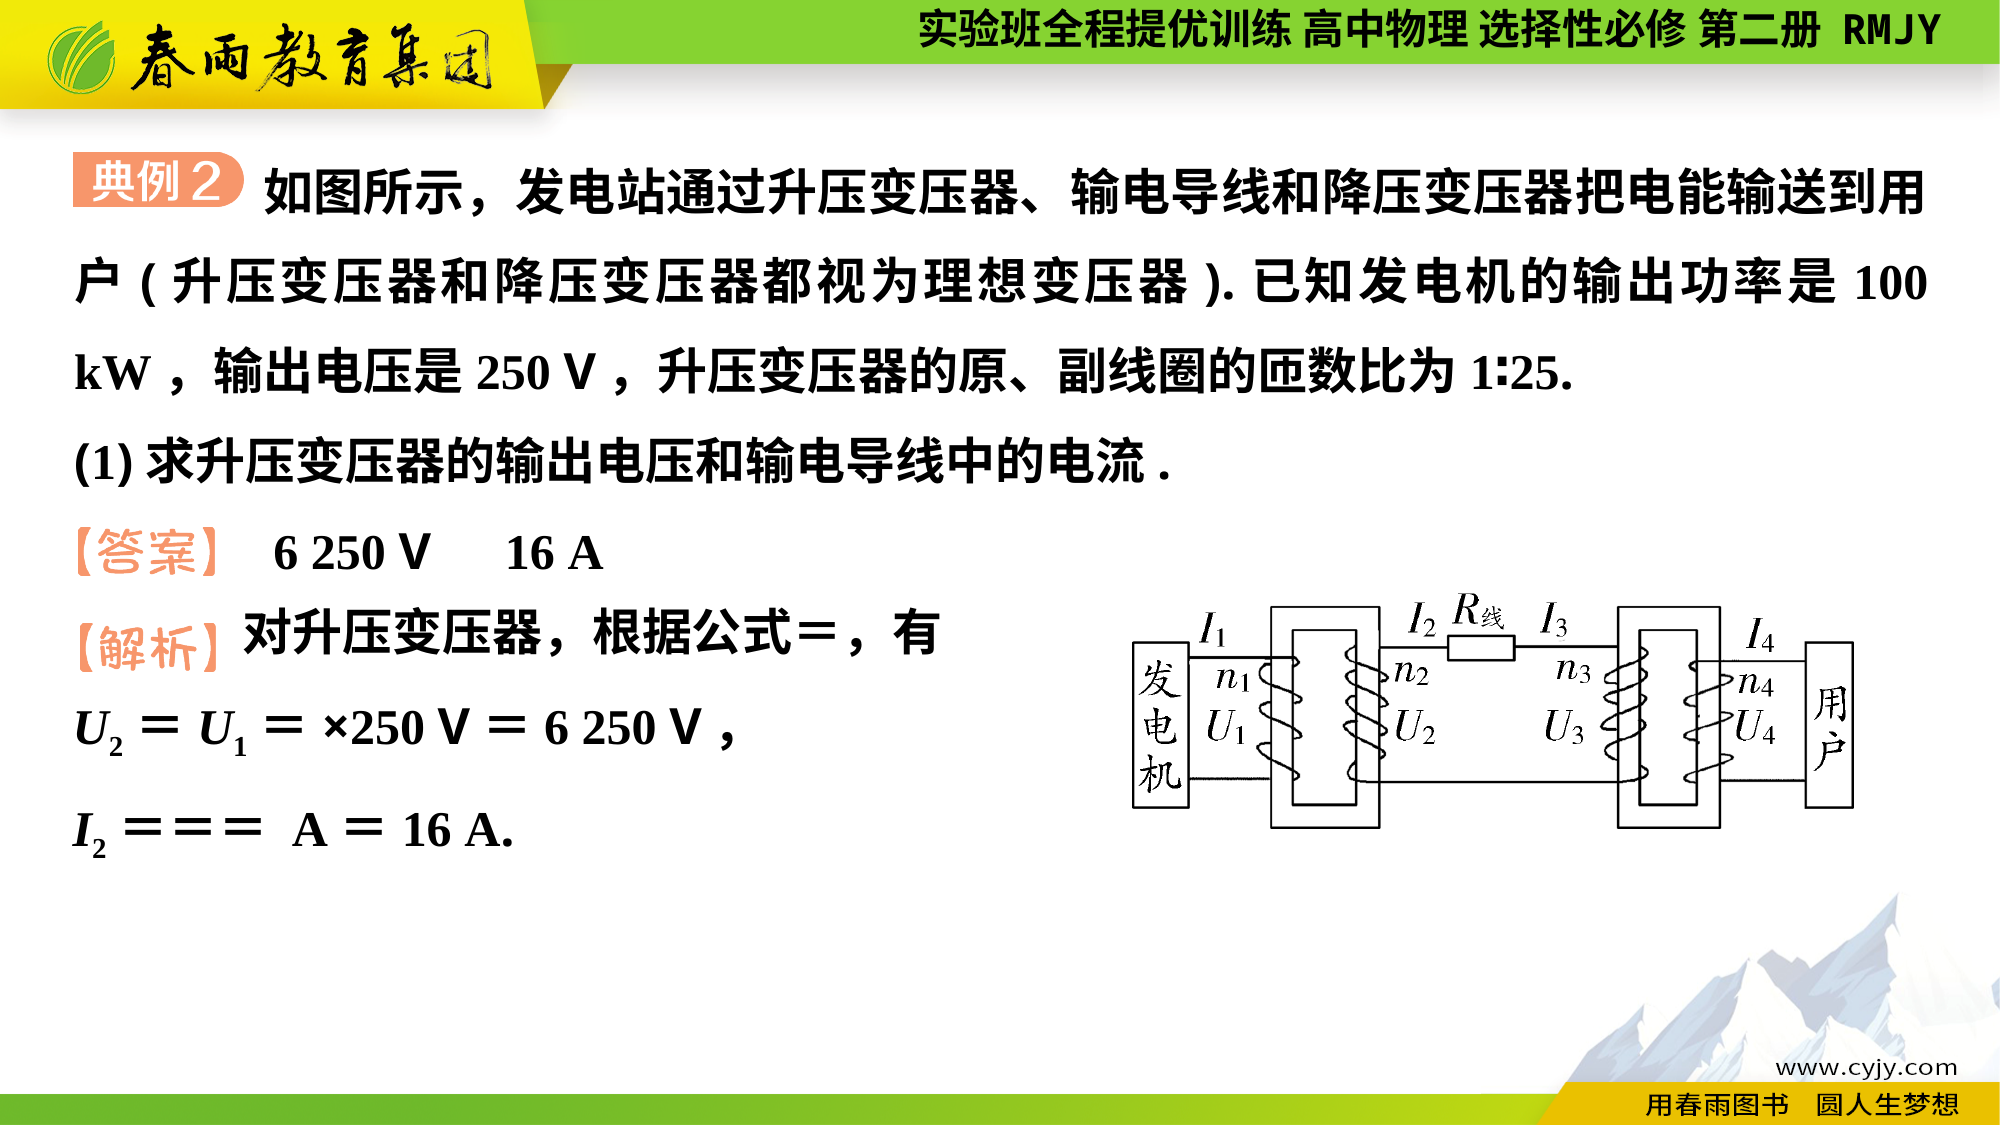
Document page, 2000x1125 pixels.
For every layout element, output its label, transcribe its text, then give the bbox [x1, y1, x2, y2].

picture [0, 0, 2000, 1125]
list 如图所示，发电站通过升压变压器、输电导线和降压变压器把电能输送到用户(升压变压器和降压变压器都视为理想变压器).已知发电机的输出功率是100 kW，输出电压是250 V，升压变压器的原、副线圈的匝数比为1∶25. (1)求升压变压器的输出电压和输电导线中的电流. [59, 122, 1944, 490]
text_box 6 250 V 16 A [258, 511, 619, 587]
